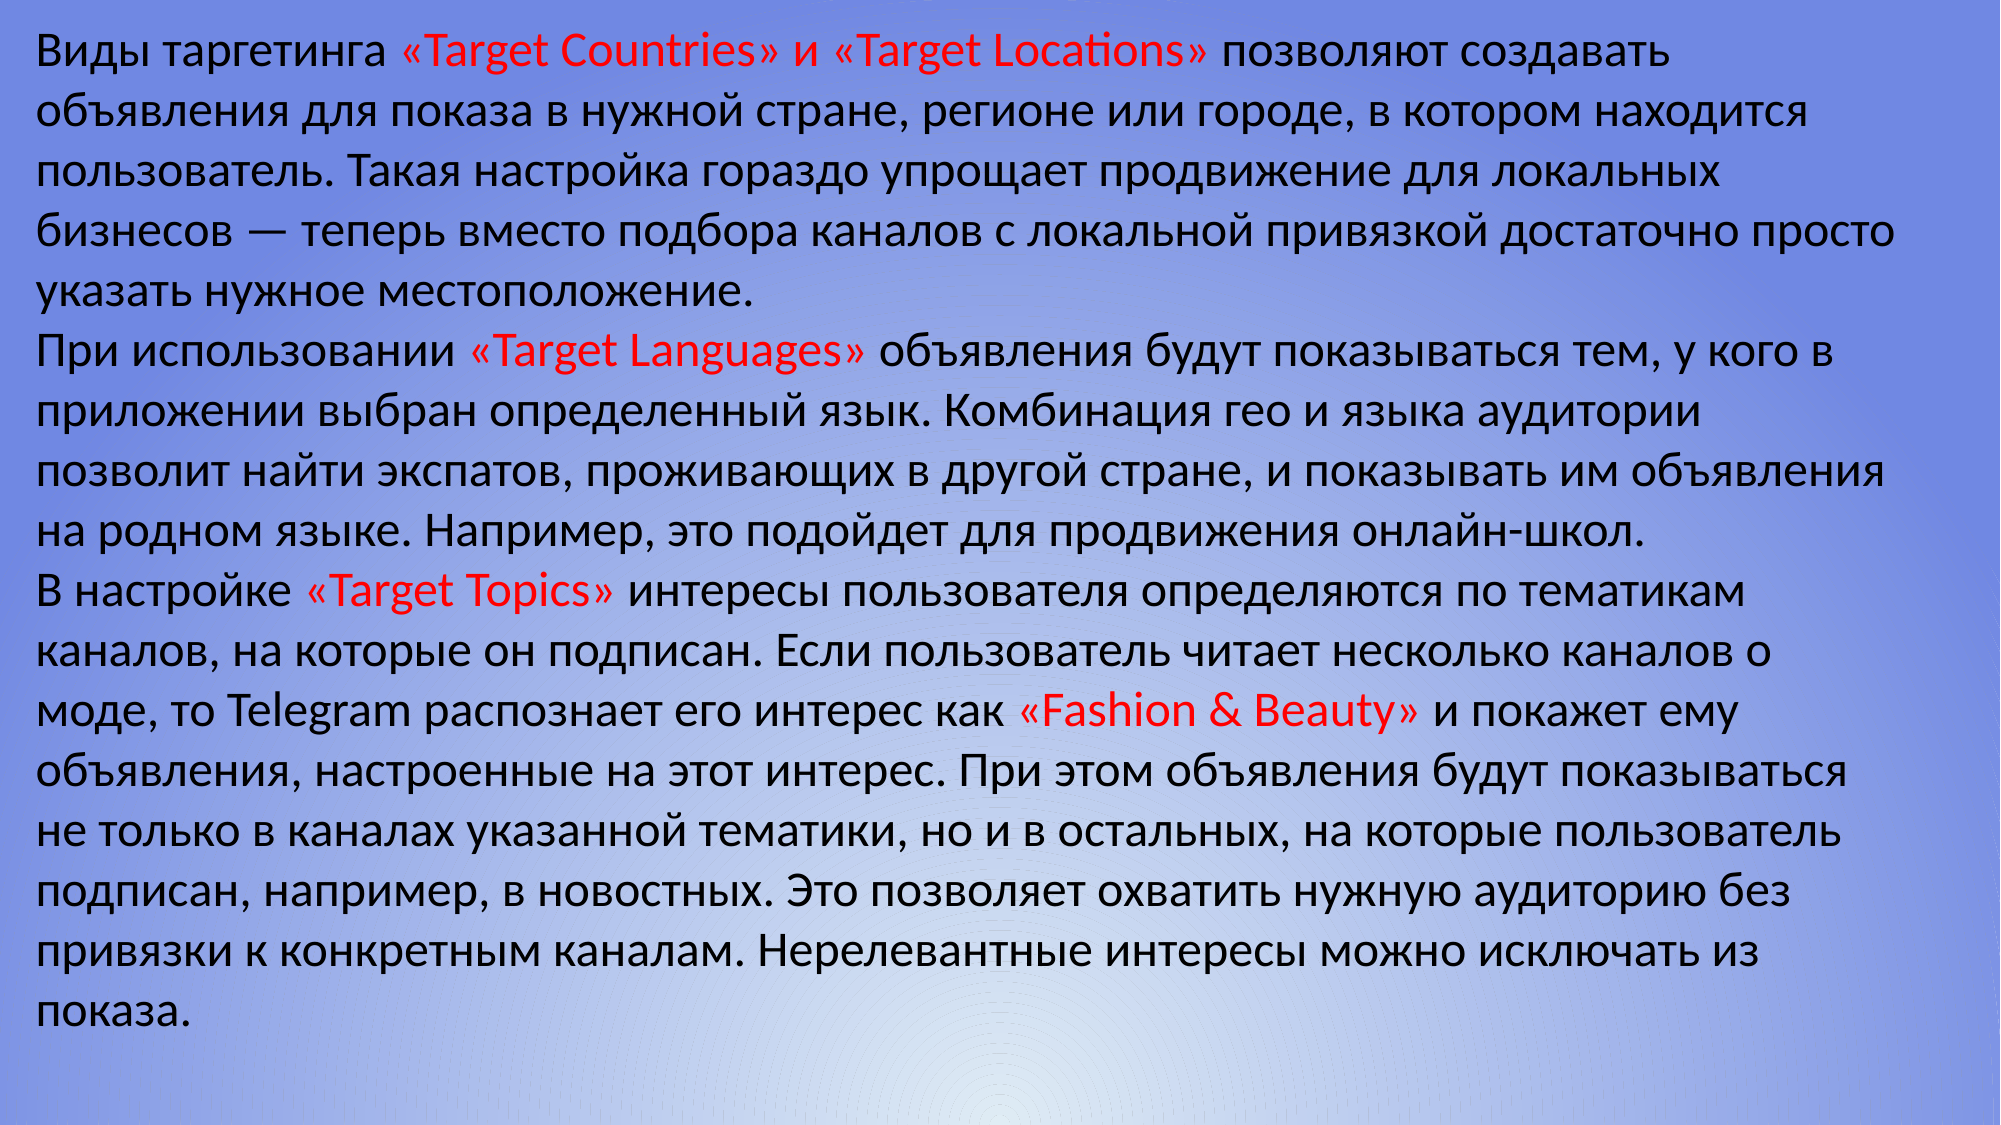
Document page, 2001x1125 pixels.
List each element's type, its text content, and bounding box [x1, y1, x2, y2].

text_box Виды таргетинга «Target Сountries» и «Target Locations» позволяют создавать объявления для показа в нужной стране, регионе или городе, в котором находится пользователь. Такая настройка гораздо упрощает продвижение для локальных бизнесов — теперь вместо подбора каналов с локальной привязкой достаточно просто указать нужное местоположение. При использовании «Target Languages» объявления будут показываться тем, у кого в приложении выбран определенный язык. Комбинация гео и языка аудитории позволит найти экспатов, проживающих в другой стране, и показывать им объявления на родном языке. Например, это подойдет для продвижения онлайн-школ. В настройке «Target Topics» интересы пользователя определяются по тематикам каналов, на которые он подписан. Если пользователь читает несколько каналов о моде, то Telegram распознает его интерес как «Fashion & Beauty» и покажет ему объявления, настроенные на этот интерес. При этом объявления будут показываться не только в каналах указанной тематики, но и в остальных, на которые пользователь подписан, например, в новостных. Это позволяет охватить нужную аудиторию без привязки к конкретным каналам. Нерелевантные интересы можно исключать из показа. [20, 0, 1919, 1044]
